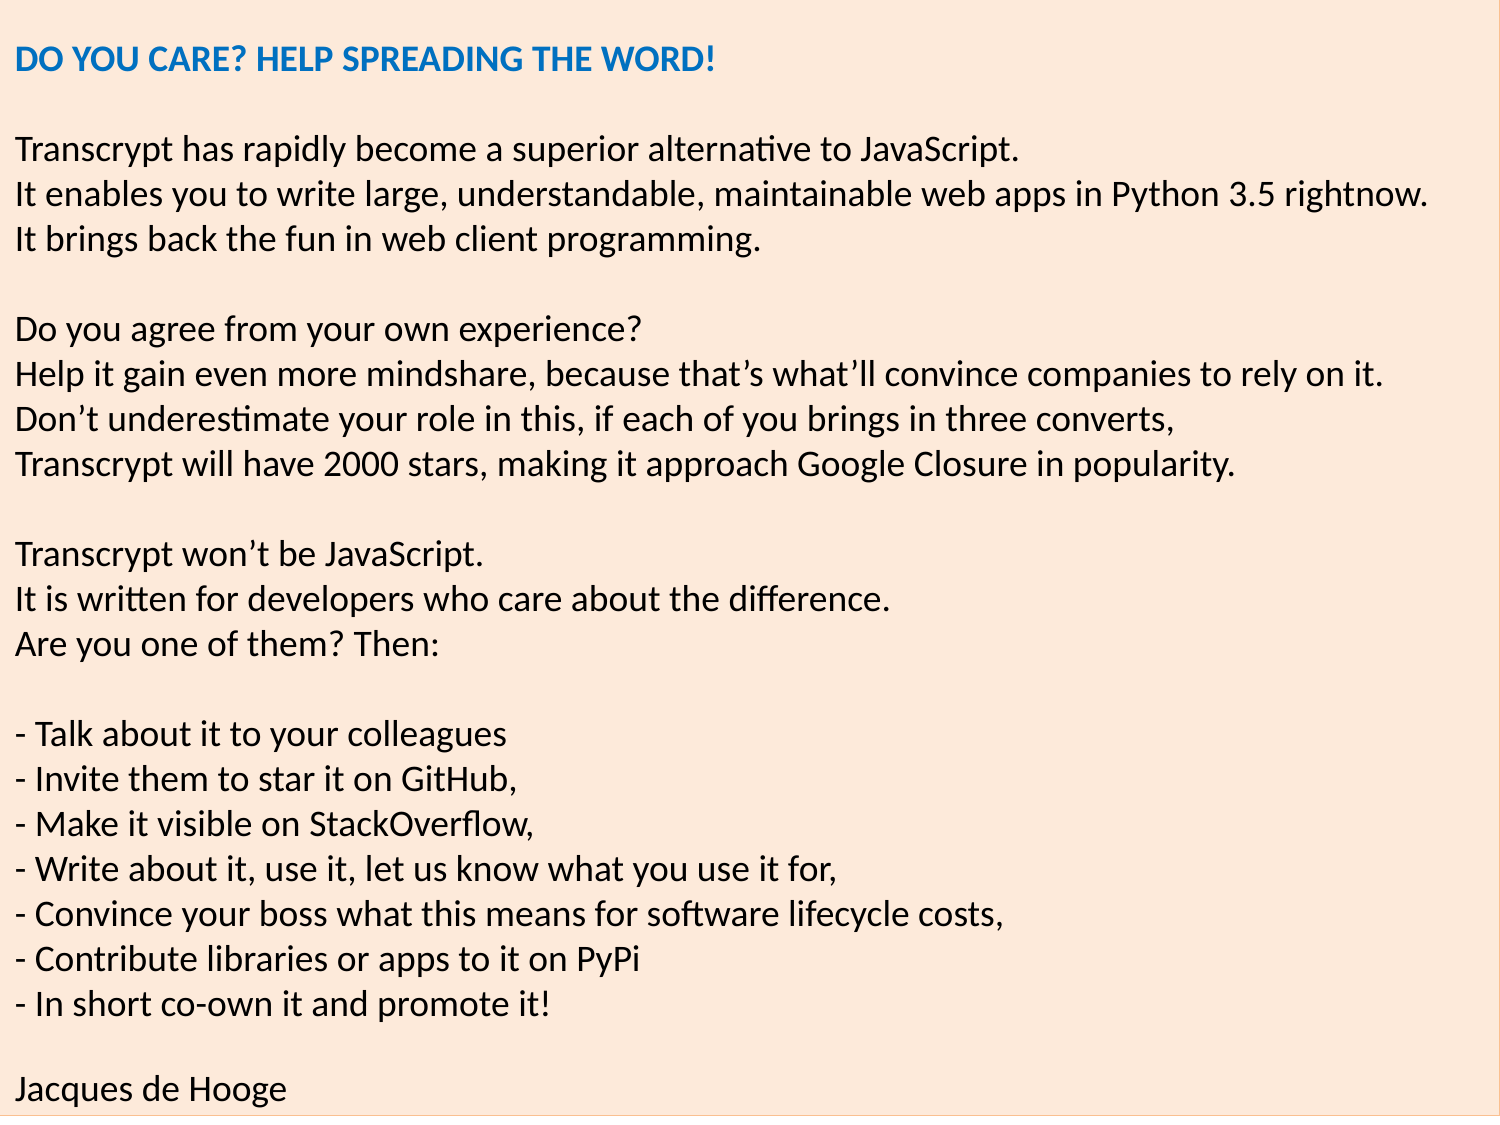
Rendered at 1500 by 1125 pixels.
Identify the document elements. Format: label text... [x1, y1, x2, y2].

text_box DO YOU CARE? HELP SPREADING THE WORD! Transcrypt has rapidly become a superior alternative to JavaScript. It enables you to write large, understandable, maintainable web apps in Python 3.5 rightnow. It brings back the fun in web client programming. Do you agree from your own experience? Help it gain even more mindshare, because that’s what’ll convince companies to rely on it. Don’t underestimate your role in this, if each of you brings in three converts, Transcrypt will have 2000 stars, making it approach Google Closure in popularity. Transcrypt won’t be JavaScript. It is written for developers who care about the difference. Are you one of them? Then: - Talk about it to your colleagues - Invite them to star it on GitHub, - Make it visible on StackOverflow, - Write about it, use it, let us know what you use it for, - Convince your boss what this means for software lifecycle costs, - Contribute libraries or apps to it on PyPi - In short co-own it and promote it! Jacques de Hooge [0, 0, 1500, 1116]
